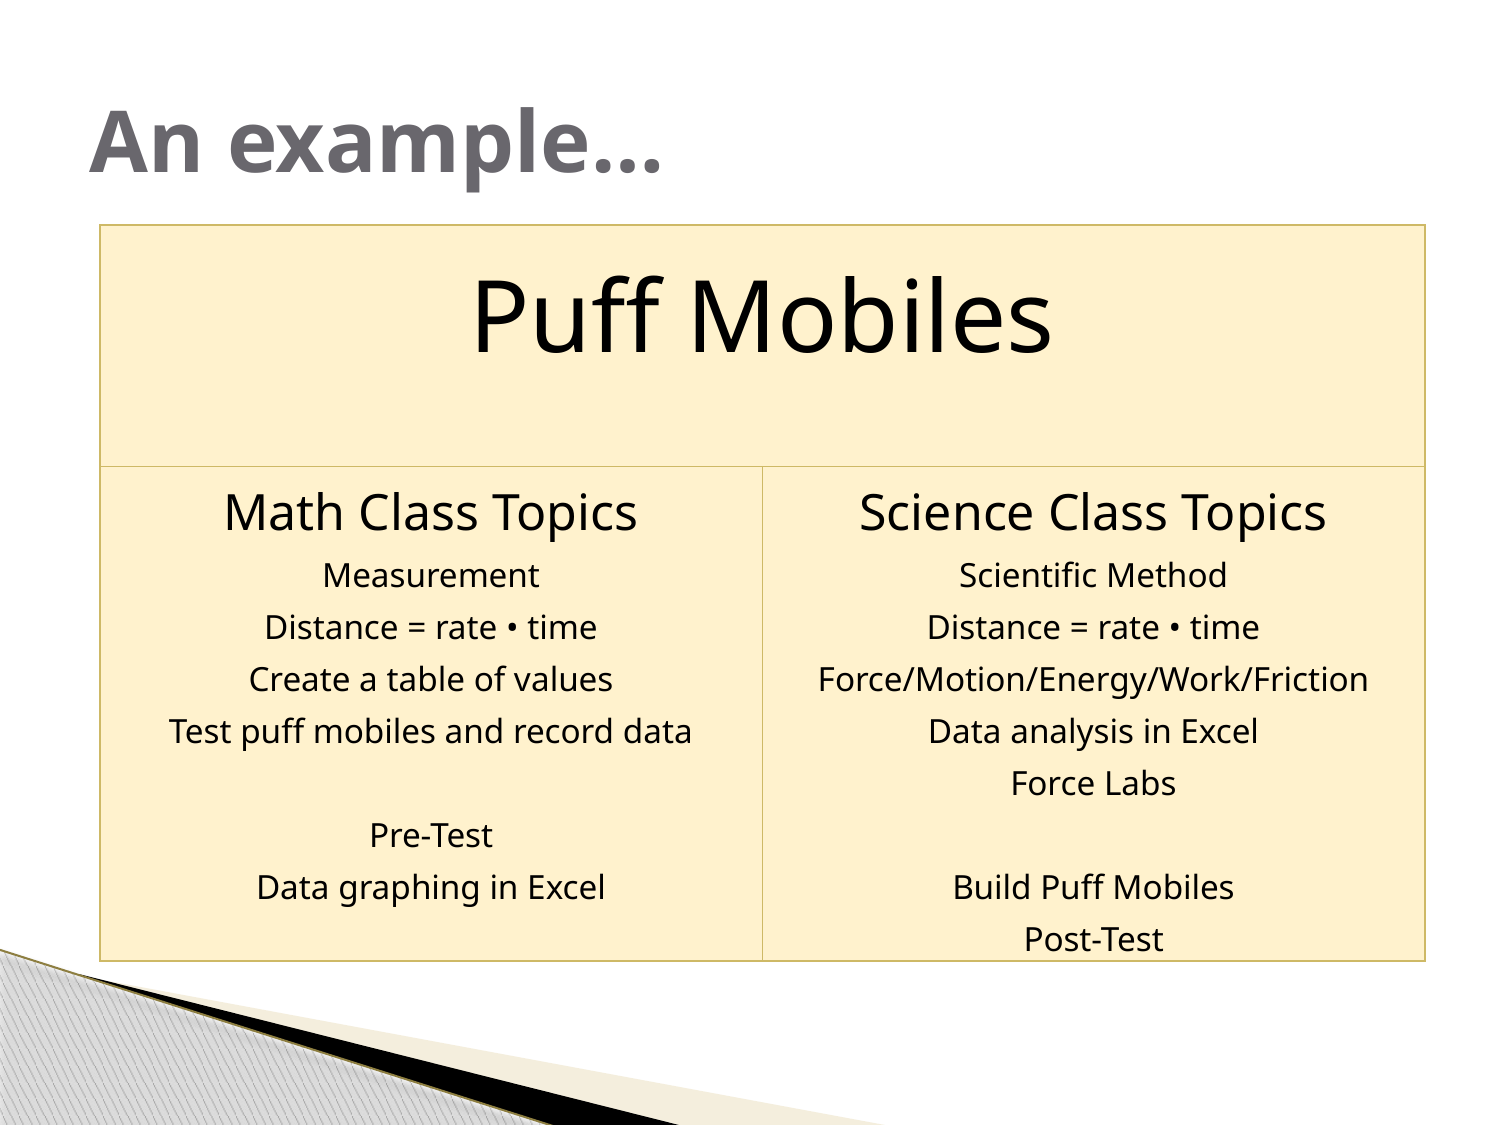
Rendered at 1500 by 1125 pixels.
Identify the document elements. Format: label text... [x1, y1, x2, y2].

table_cell Math Class Topics Measurement Distance = rate • time Create a table of values Test puff mobiles and record data Pre-Test Data graphing in Excel [101, 467, 762, 960]
title An example… [75, 45, 1425, 233]
table_cell Science Class Topics Scientific Method Distance = rate • time Force/Motion/Energy/Work/Friction Data analysis in Excel Force Labs Build Puff Mobiles Post-Test [763, 467, 1424, 960]
table_header Puff Mobiles [101, 226, 1424, 466]
